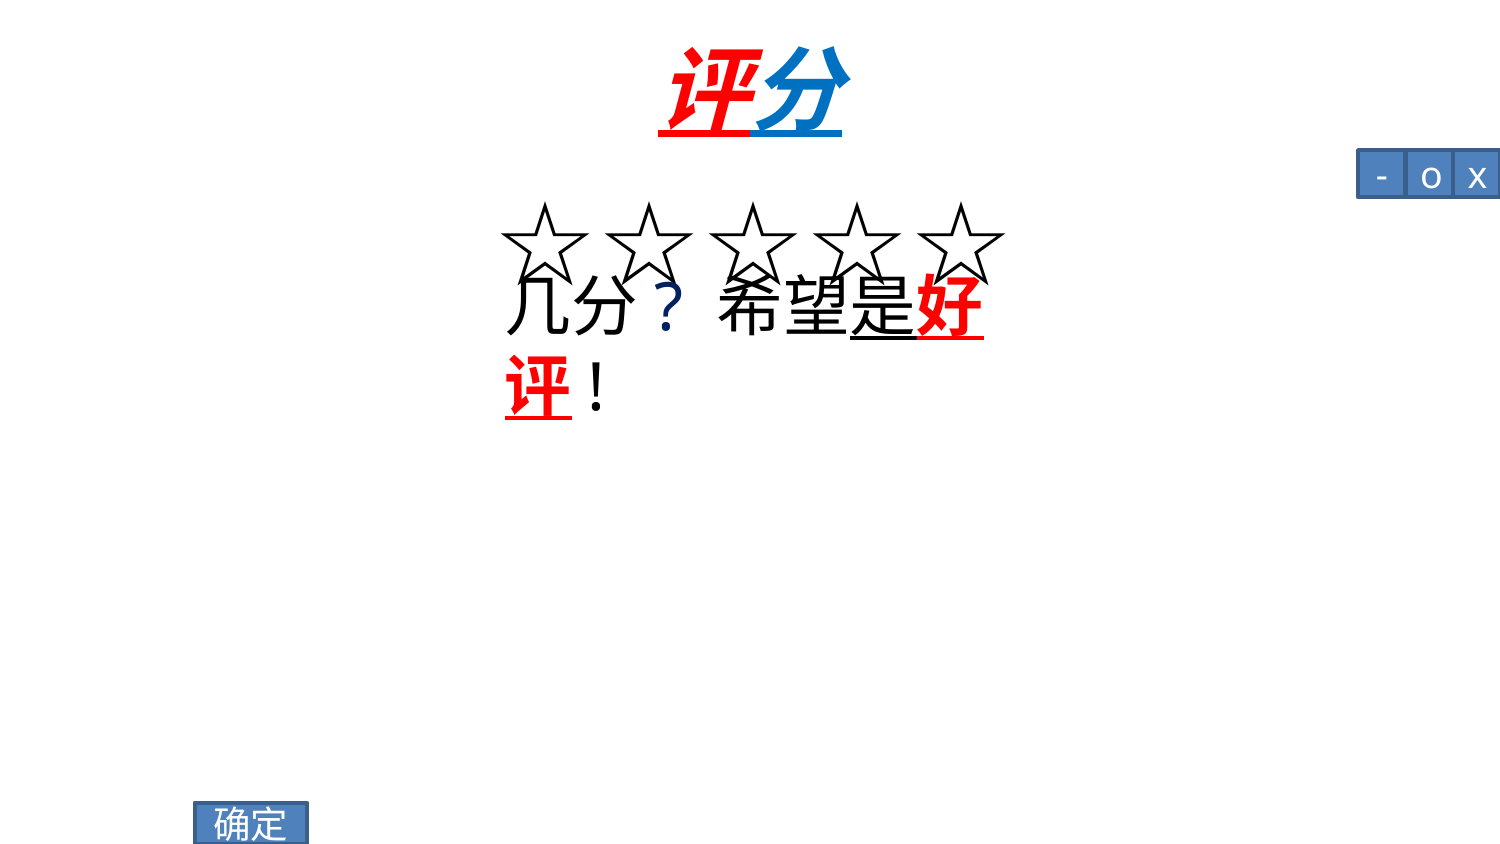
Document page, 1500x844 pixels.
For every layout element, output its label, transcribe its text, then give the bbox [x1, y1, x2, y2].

text_box x [1451, 148, 1500, 199]
text_box 几分? 希望是好评! [490, 256, 1058, 432]
title 评分 [0, 0, 1500, 174]
text_box o [1403, 148, 1451, 199]
list ☆☆☆☆☆ [478, 161, 1046, 348]
text_box 确定 [193, 801, 309, 844]
text_box - [1356, 148, 1403, 199]
